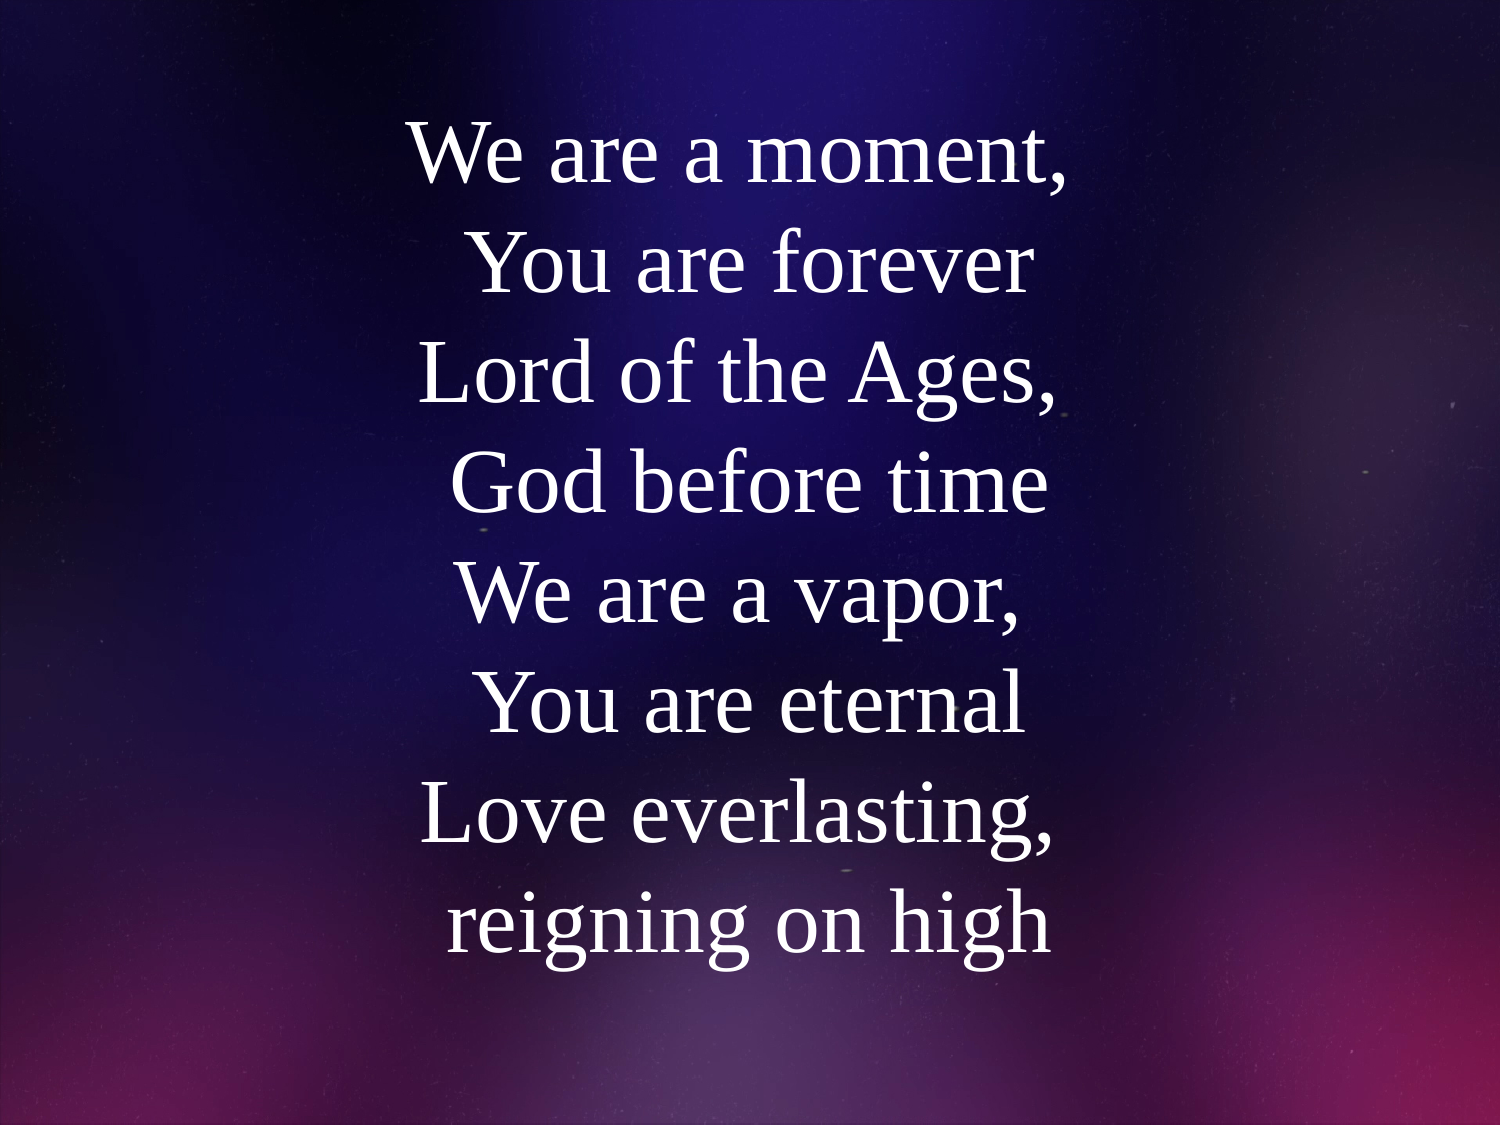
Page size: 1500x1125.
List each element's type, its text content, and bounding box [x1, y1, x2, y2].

picture [0, 0, 1500, 1125]
title We are a moment, You are forever Lord of the Ages, God before time We are a vapor, You are eternal Love everlasting, reigning on high [112, 437, 1388, 625]
